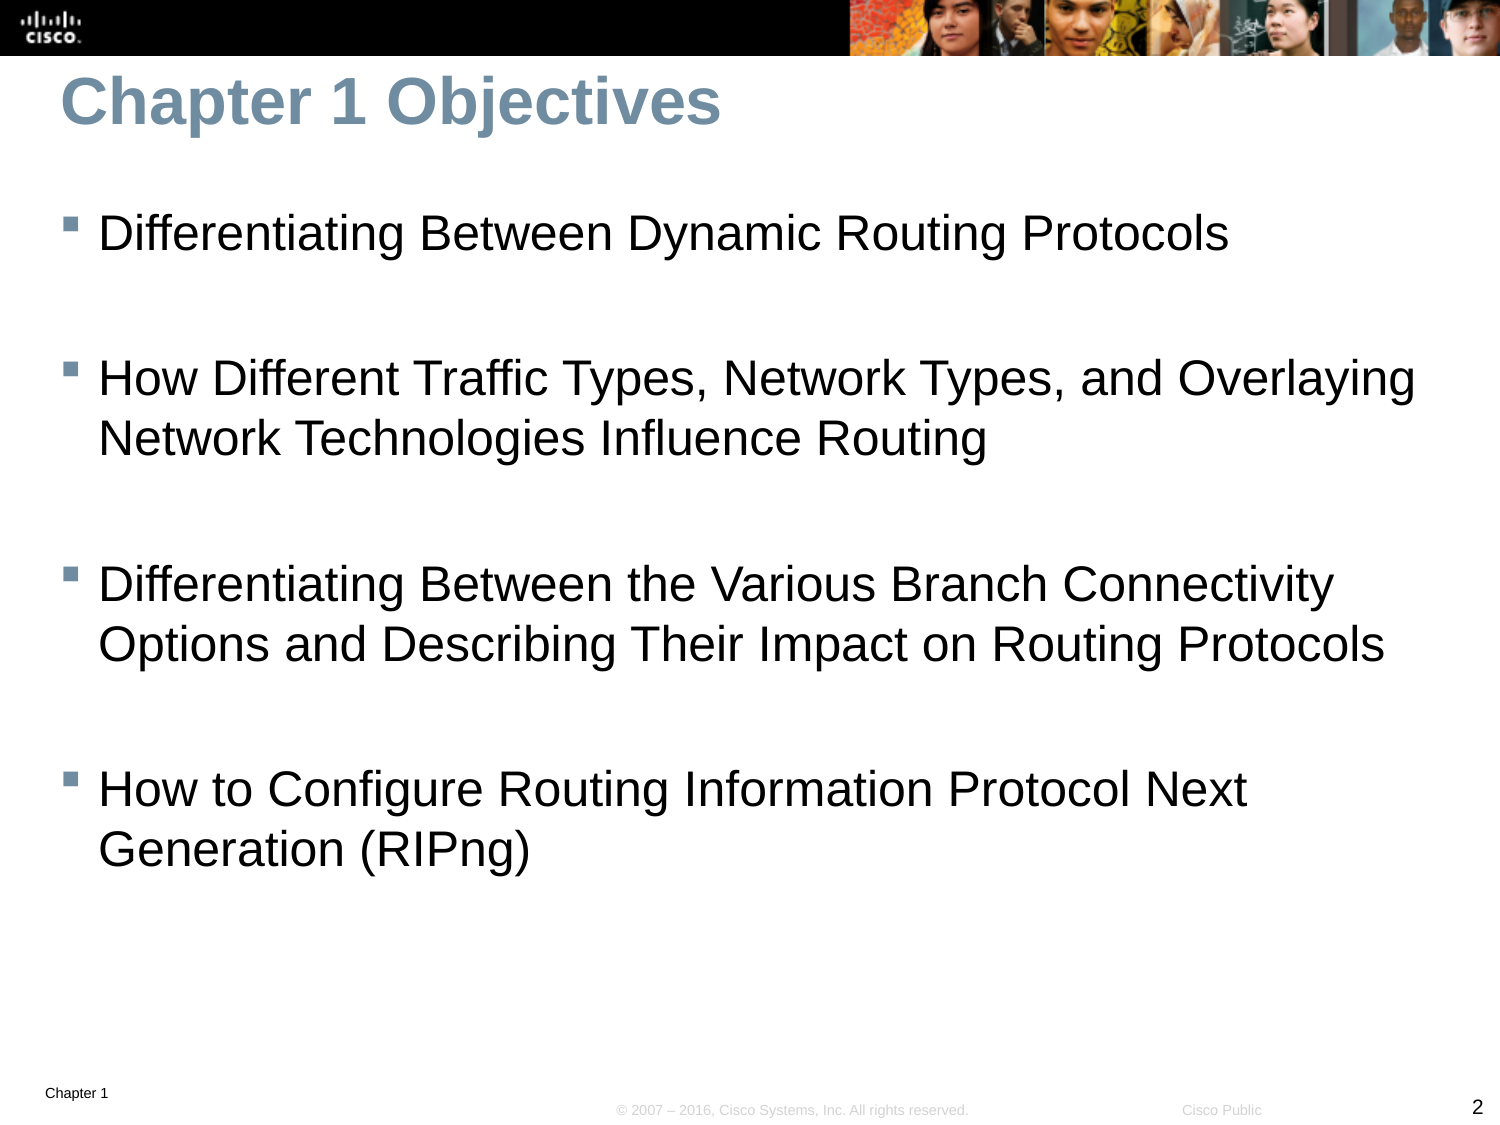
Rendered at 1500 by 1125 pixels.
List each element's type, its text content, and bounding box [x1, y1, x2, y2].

picture [0, 0, 1500, 56]
list Differentiating Between Dynamic Routing Protocols How Different Traffic Types, Network Types, and Overlaying Network Technologies Influence Routing Differentiating Between the Various Branch Connectivity Options and Describing Their Impact on Routing Protocols How to Configure Routing Information Protocol Next Generation (RIPng) [45, 193, 1444, 1037]
title Chapter 1 Objectives [45, 59, 1444, 182]
